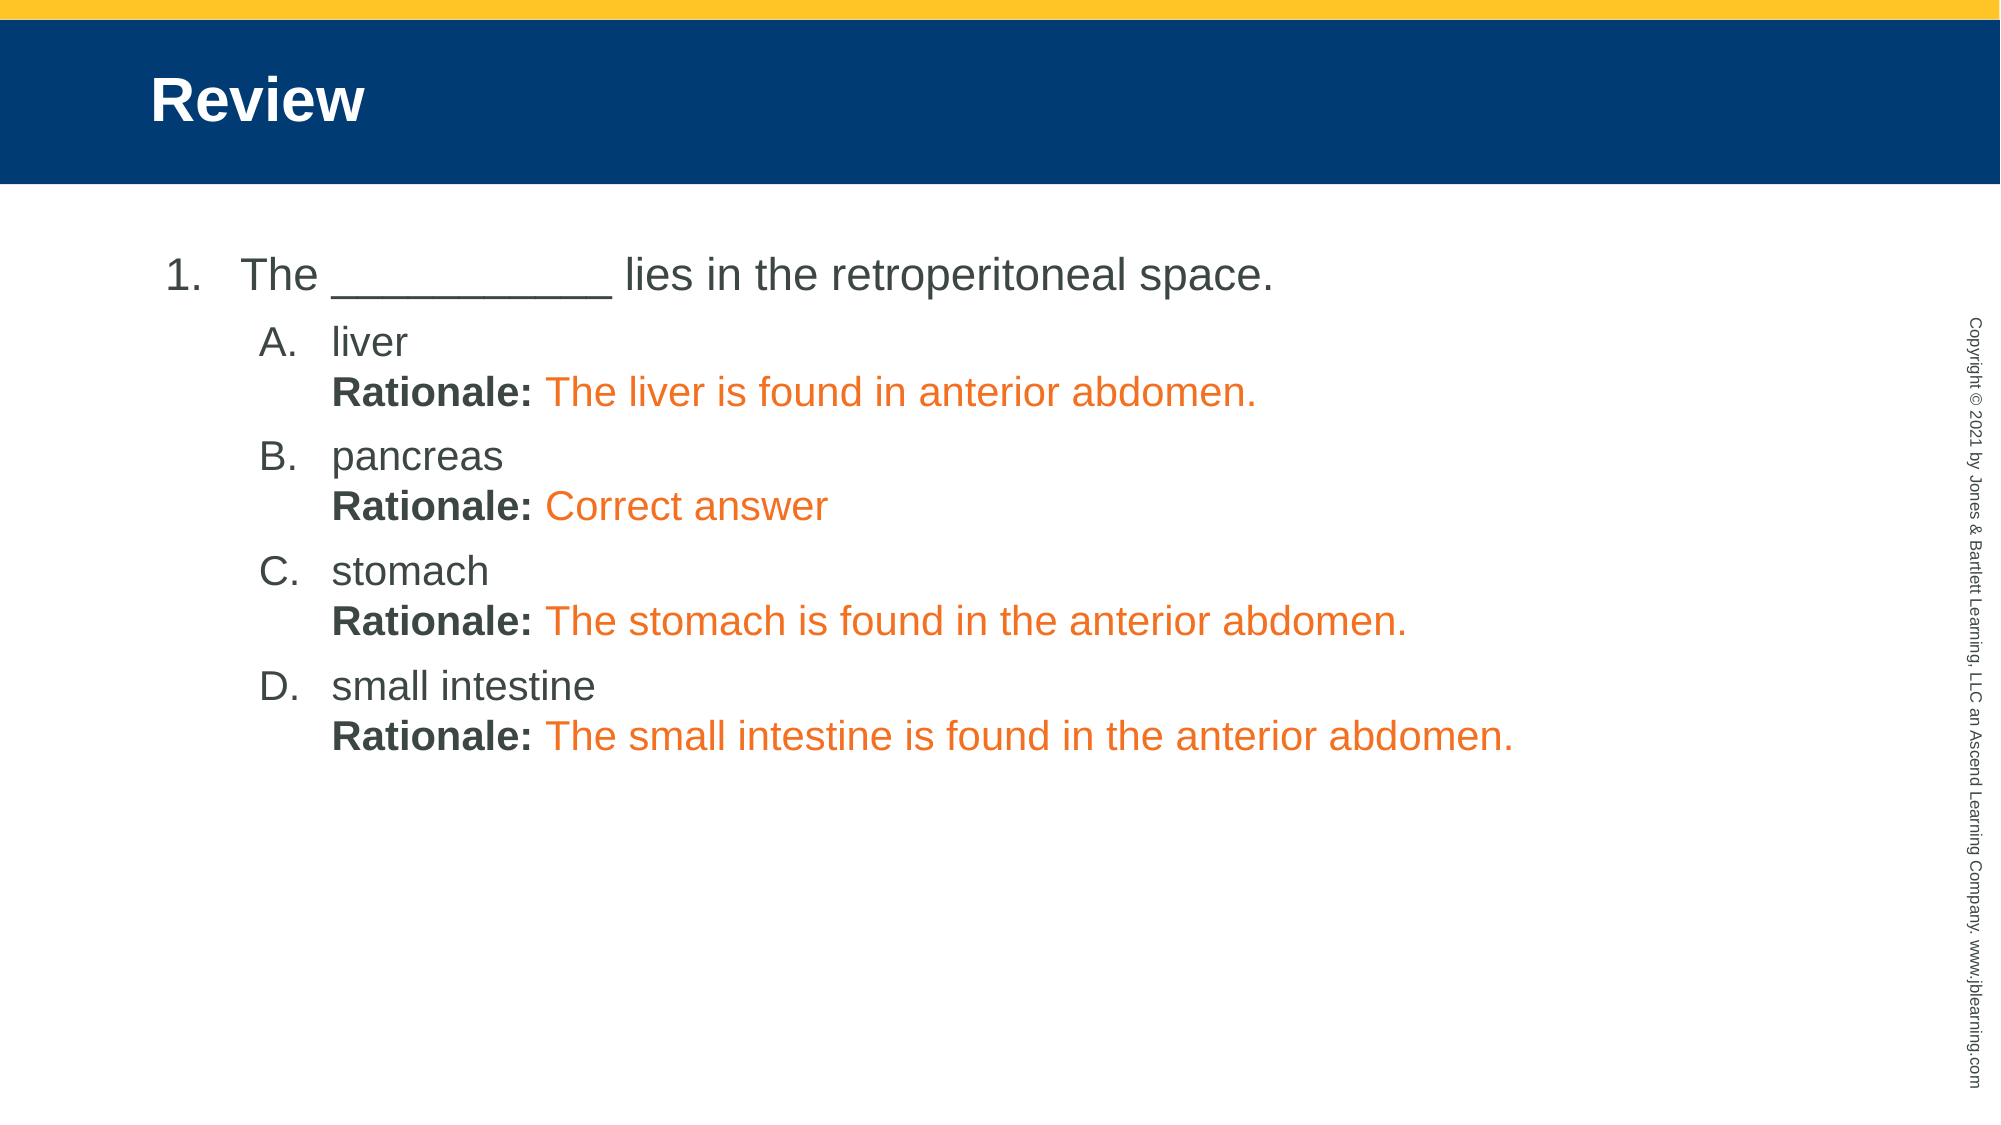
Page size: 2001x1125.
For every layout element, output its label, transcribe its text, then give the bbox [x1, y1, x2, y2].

title Review [0, 19, 2000, 185]
list The ___________ lies in the retroperitoneal space. liver Rationale: The liver is found in anterior abdomen. pancreas Rationale: Correct answer stomach Rationale: The stomach is found in the anterior abdomen. small intestine Rationale: The small intestine is found in the anterior abdomen. [150, 237, 1850, 1025]
